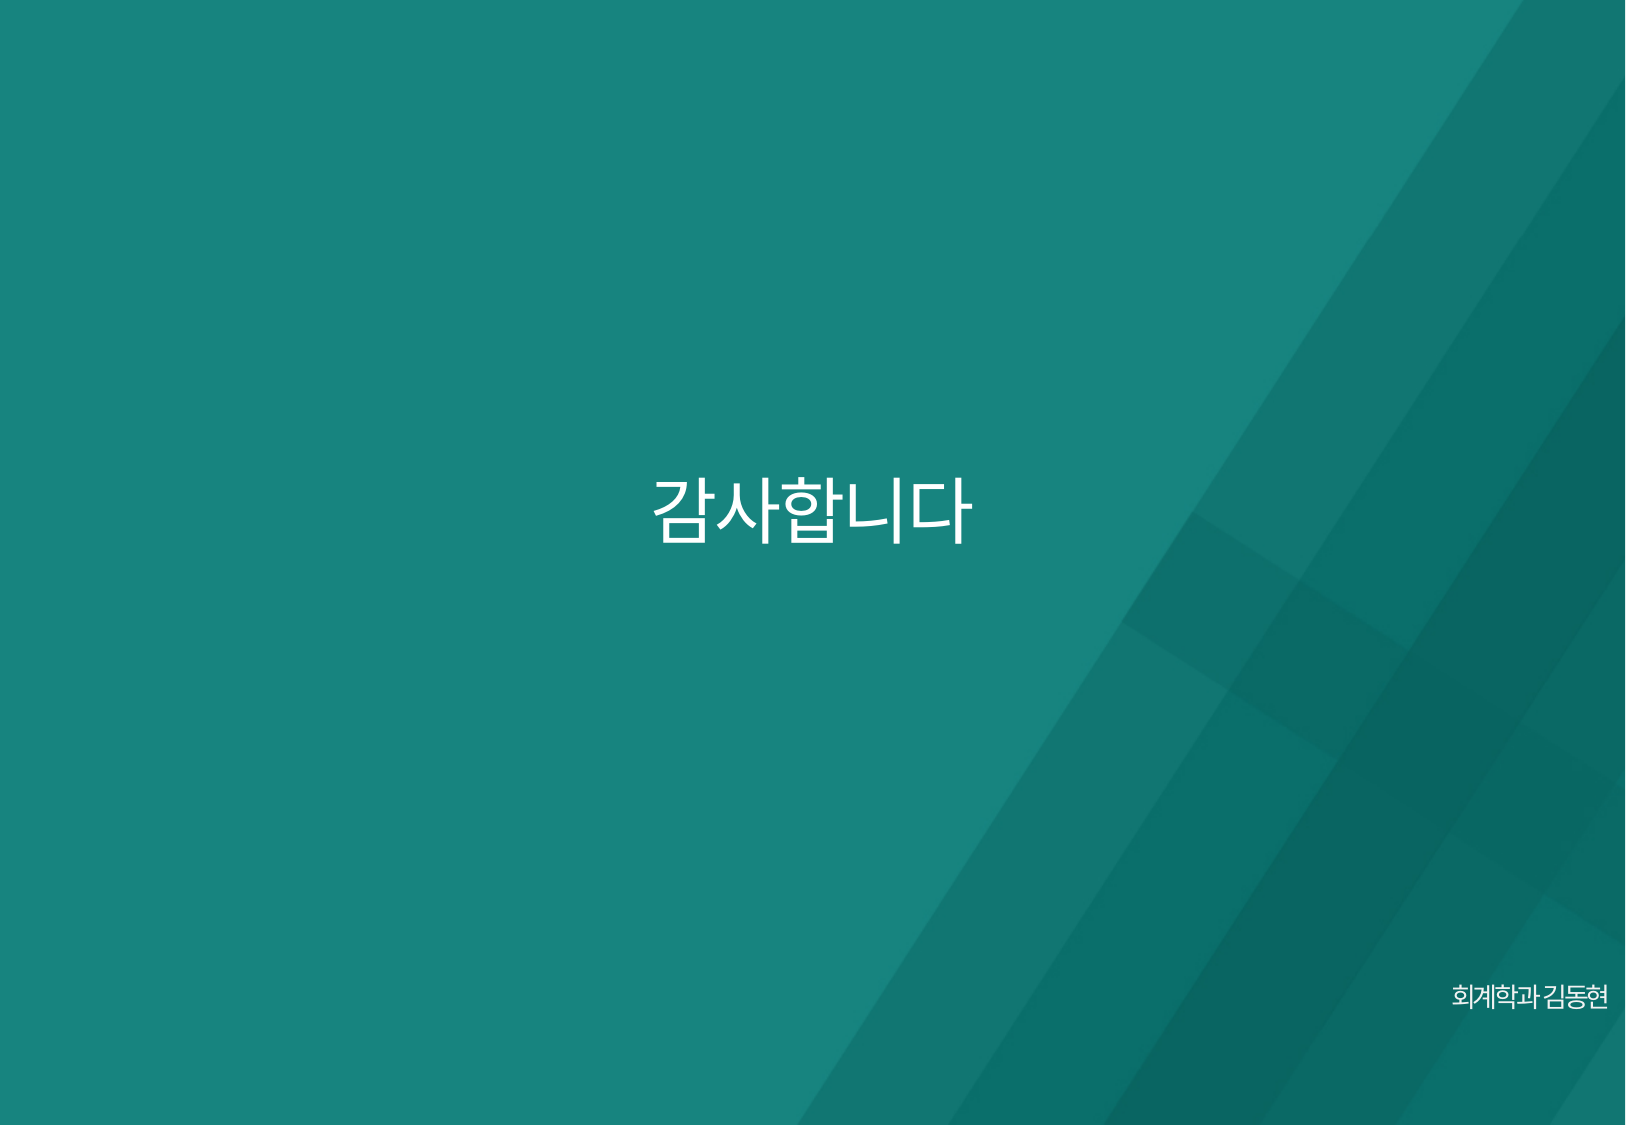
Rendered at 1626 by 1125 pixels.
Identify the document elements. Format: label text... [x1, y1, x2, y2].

picture [0, 0, 1626, 1125]
text_box 감사합니다 [0, 370, 1625, 561]
text_box 회계학과 김동현 [0, 972, 1625, 1021]
